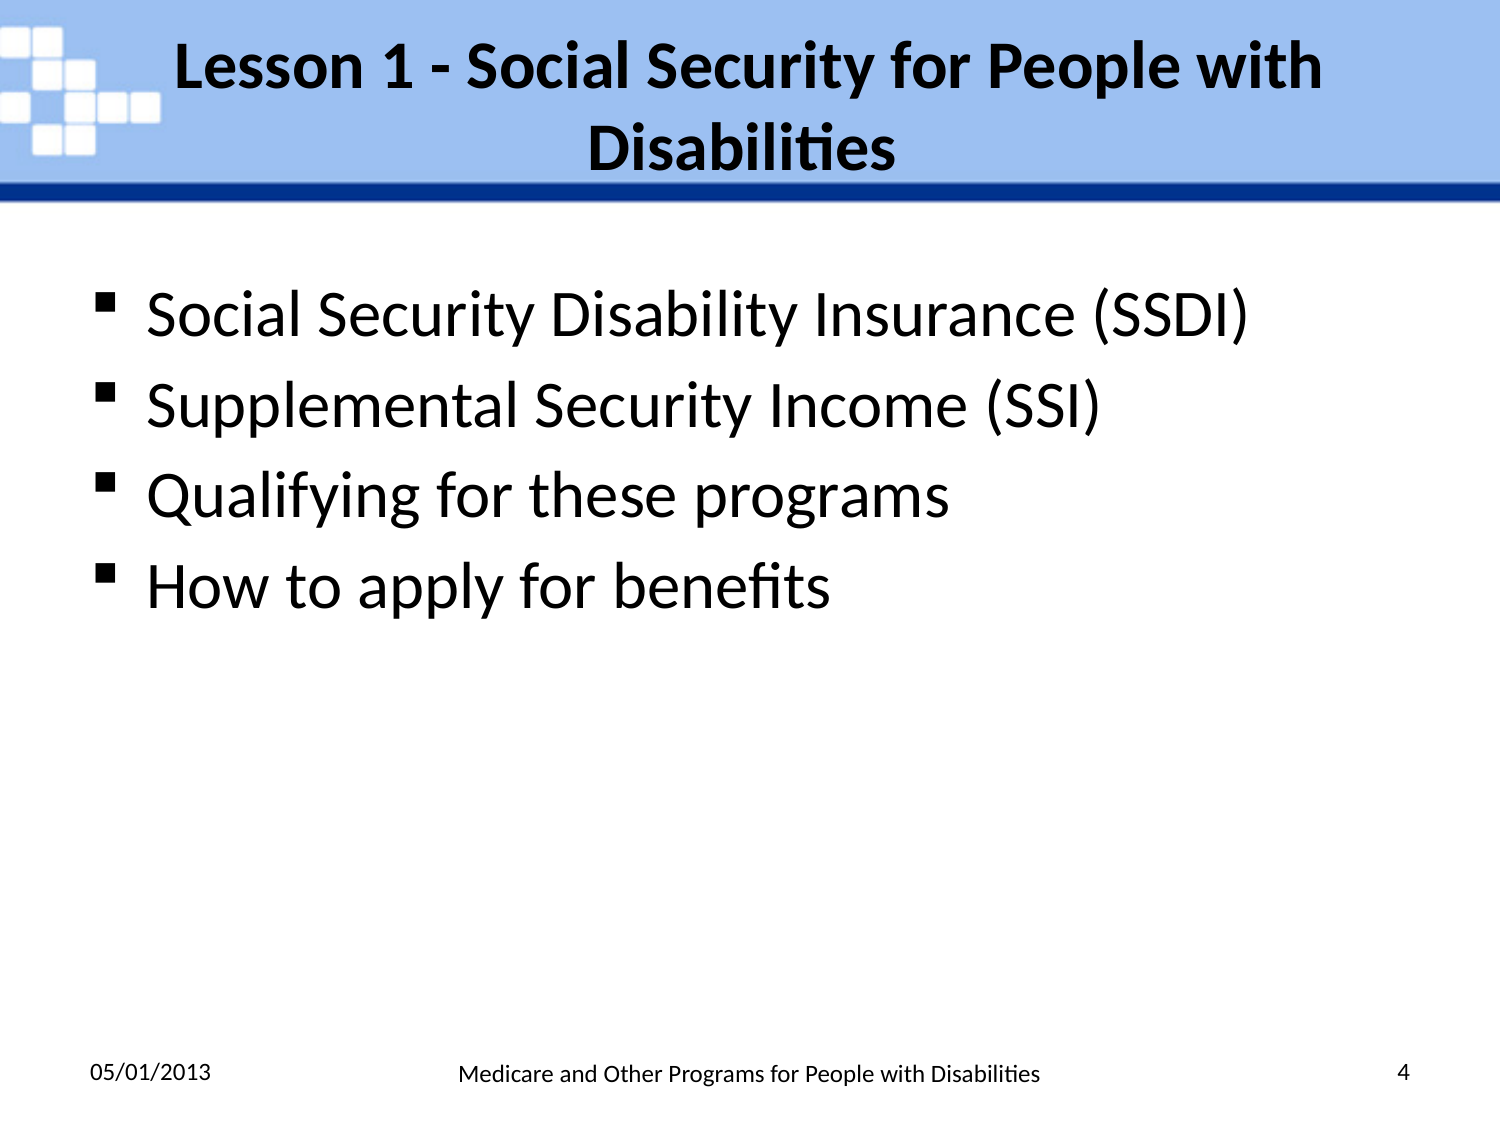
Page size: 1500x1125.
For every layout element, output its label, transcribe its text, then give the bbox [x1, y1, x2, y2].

title Lesson 1 - Social Security for People with Disabilities [75, 12, 1425, 193]
picture [0, 0, 1500, 1125]
slide_number 4 [1074, 1040, 1425, 1100]
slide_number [75, 1040, 425, 1100]
list Social Security Disability Insurance (SSDI) Supplemental Security Income (SSI) Qualifying for these programs How to apply for benefits [75, 262, 1425, 1005]
text_box Medicare and Other Programs for People with Disabilities [443, 1050, 1057, 1095]
